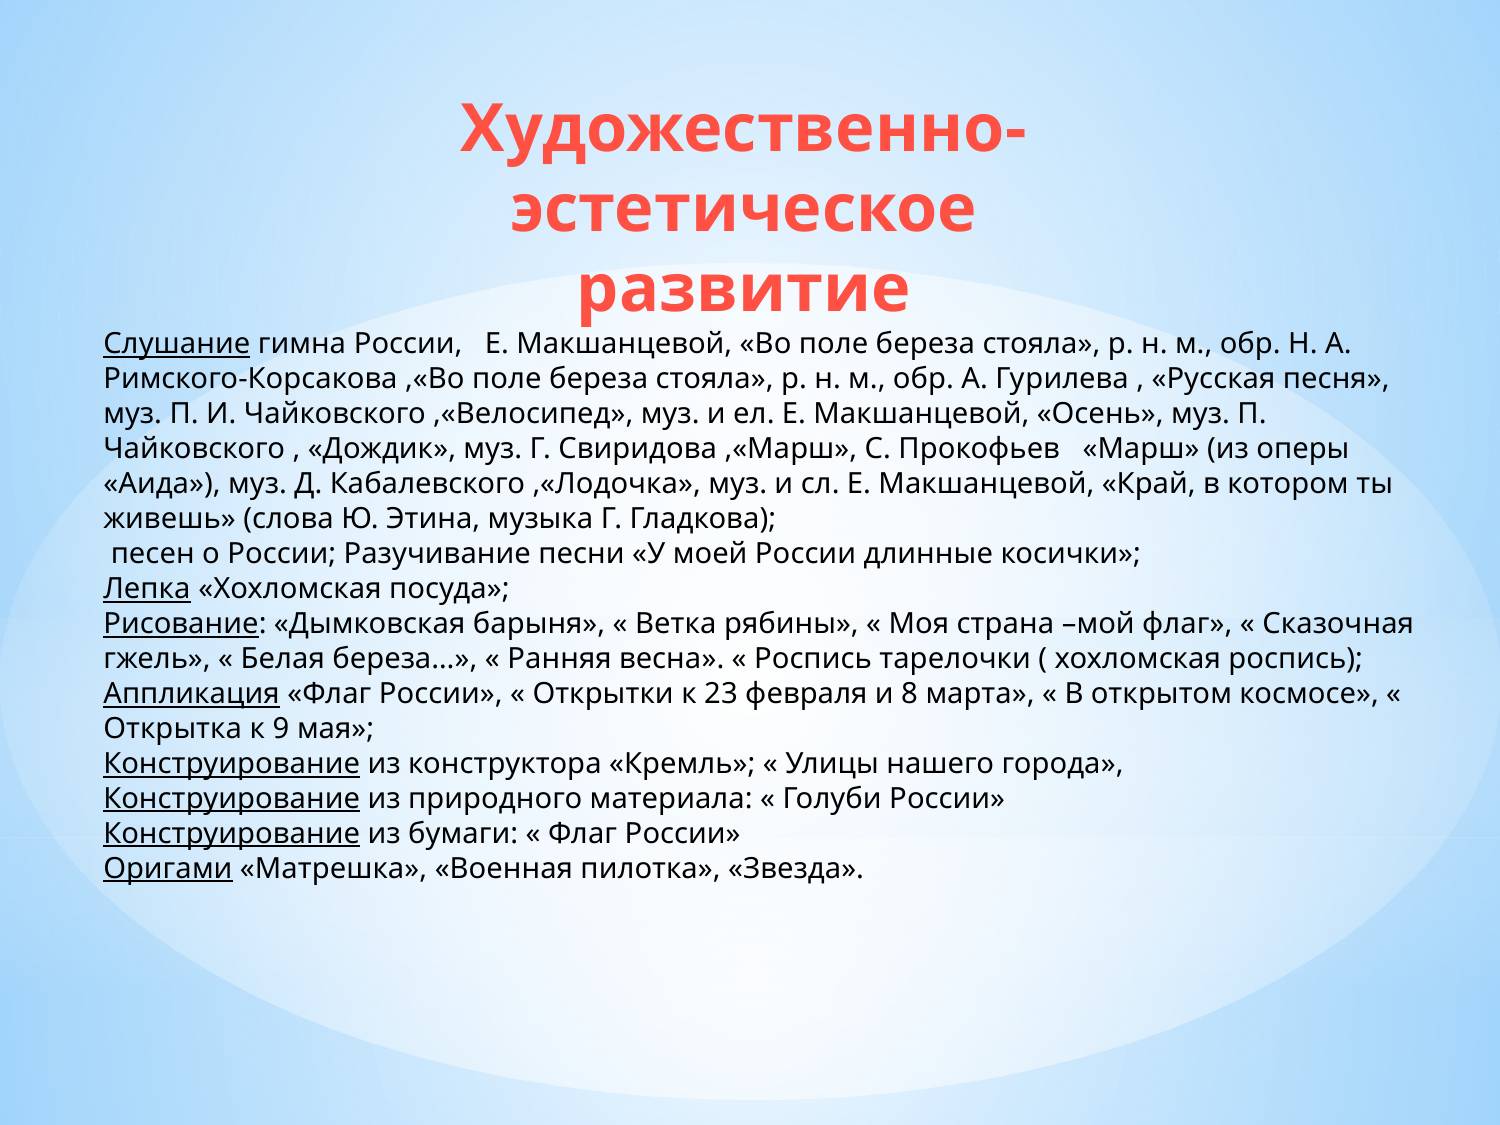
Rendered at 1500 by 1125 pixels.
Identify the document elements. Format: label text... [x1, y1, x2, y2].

text_box Художественно-эстетическое развитие [360, 0, 1128, 282]
text_box Слушание гимна России, Е. Макшанцевой, «Во поле береза стояла», р. н. м., обр. Н. А. Римского-Корсакова ,«Во поле береза стояла», р. н. м., обр. А. Гу­рилева , «Русская песня», муз. П. И. Чайковского ,«Велосипед», муз. и ел. Е. Макшанцевой, «Осень», муз. П. Чайковского , «Дождик», муз. Г. Свиридова ,«Марш», С. Прокофьев «Марш» (из оперы «Аида»), муз. Д. Кабалевского ,«Лодочка», муз. и сл. Е. Макшанцевой, «Край, в котором ты живешь» (слова Ю. Этина, музыка Г. Гладкова); песен о России; Разучивание песни «У моей России длинные косички»; Лепка «Хохломская посуда»; Рисование: «Дымковская барыня», « Ветка рябины», « Моя страна –мой флаг», « Сказочная гжель», « Белая береза…», « Ранняя весна». « Роспись тарелочки ( хохломская роспись); Аппликация «Флаг России», « Открытки к 23 февраля и 8 марта», « В открытом космосе», « Открытка к 9 мая»; Конструирование из конструктора «Кремль»; « Улицы нашего города», Конструирование из природного материала: « Голуби России» Конструирование из бумаги: « Флаг России» Оригами «Матрешка», «Военная пилотка», «Звезда». [88, 282, 1436, 892]
